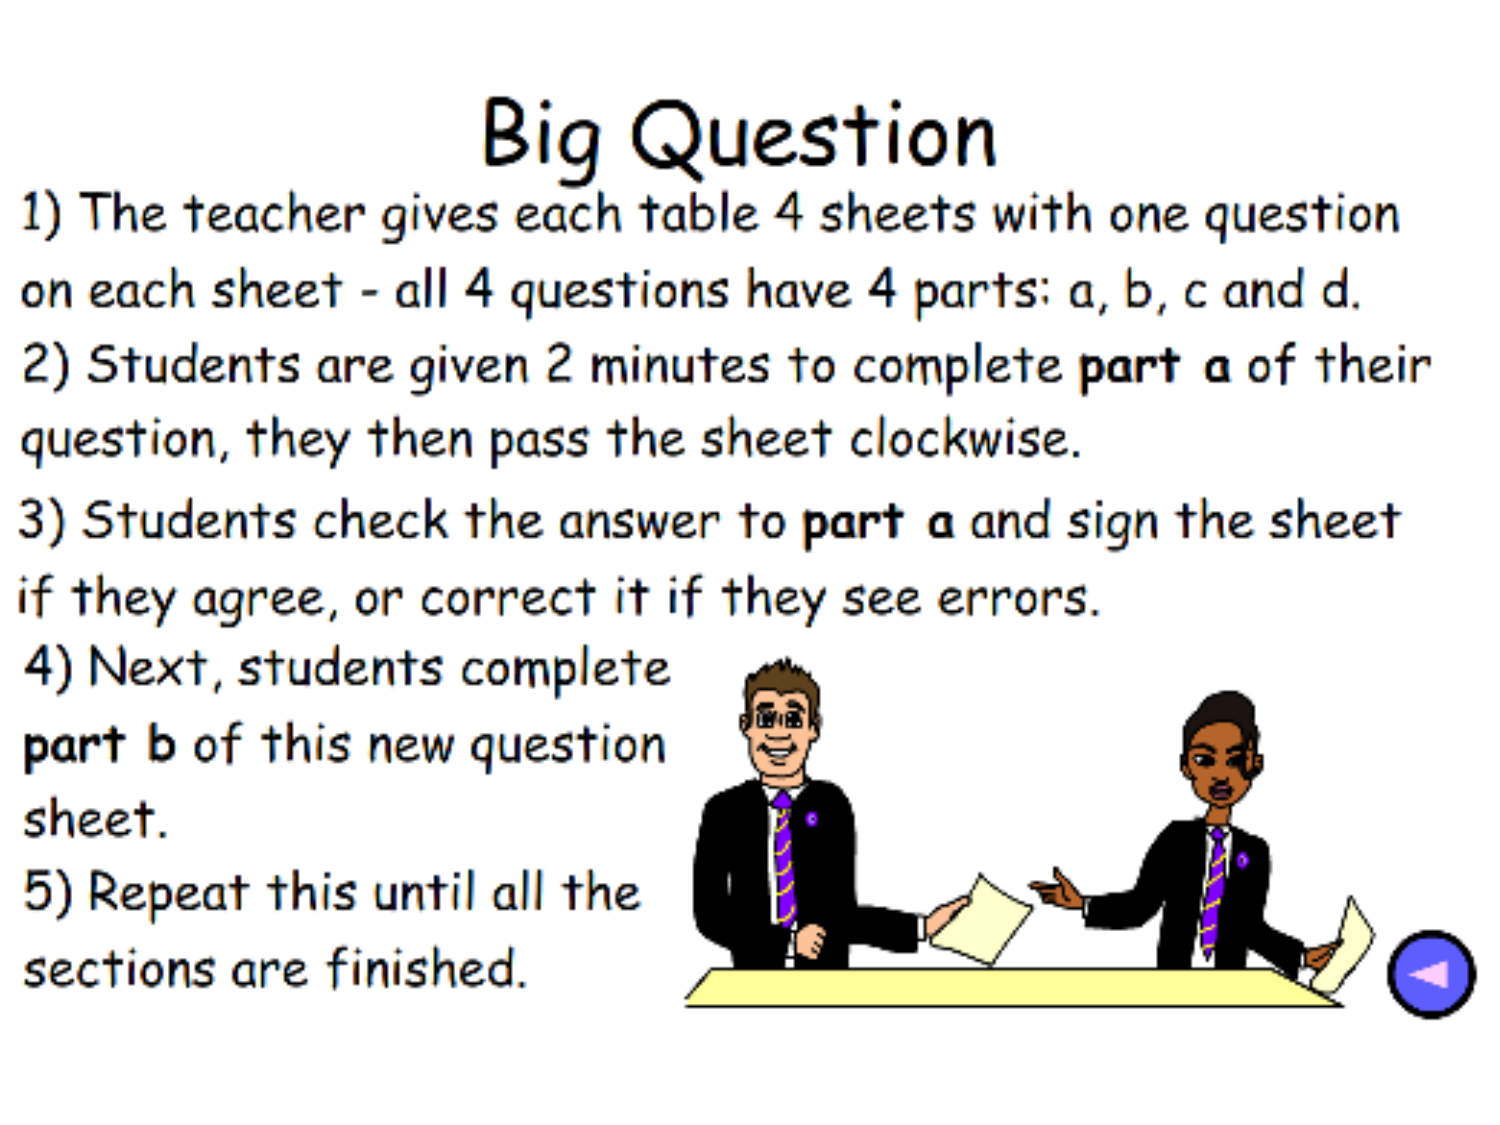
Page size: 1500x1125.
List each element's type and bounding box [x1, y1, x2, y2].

picture [0, 66, 1492, 1055]
